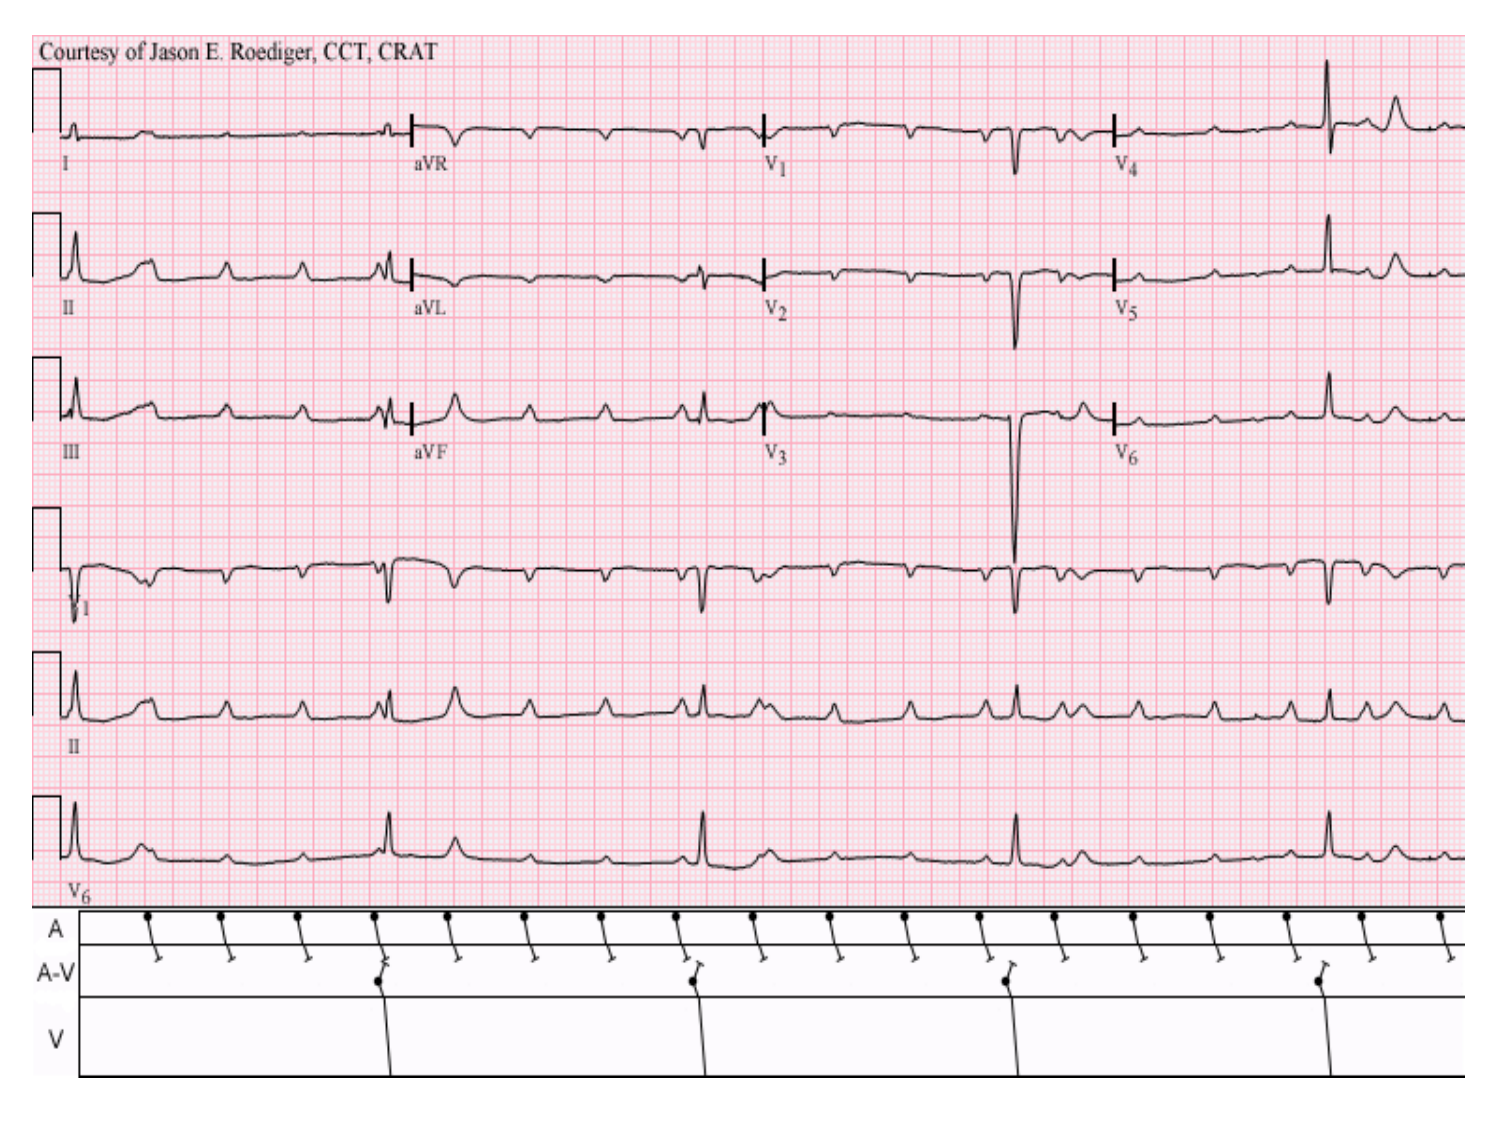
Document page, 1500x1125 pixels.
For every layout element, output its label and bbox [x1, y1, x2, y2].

picture [32, 34, 1466, 1079]
